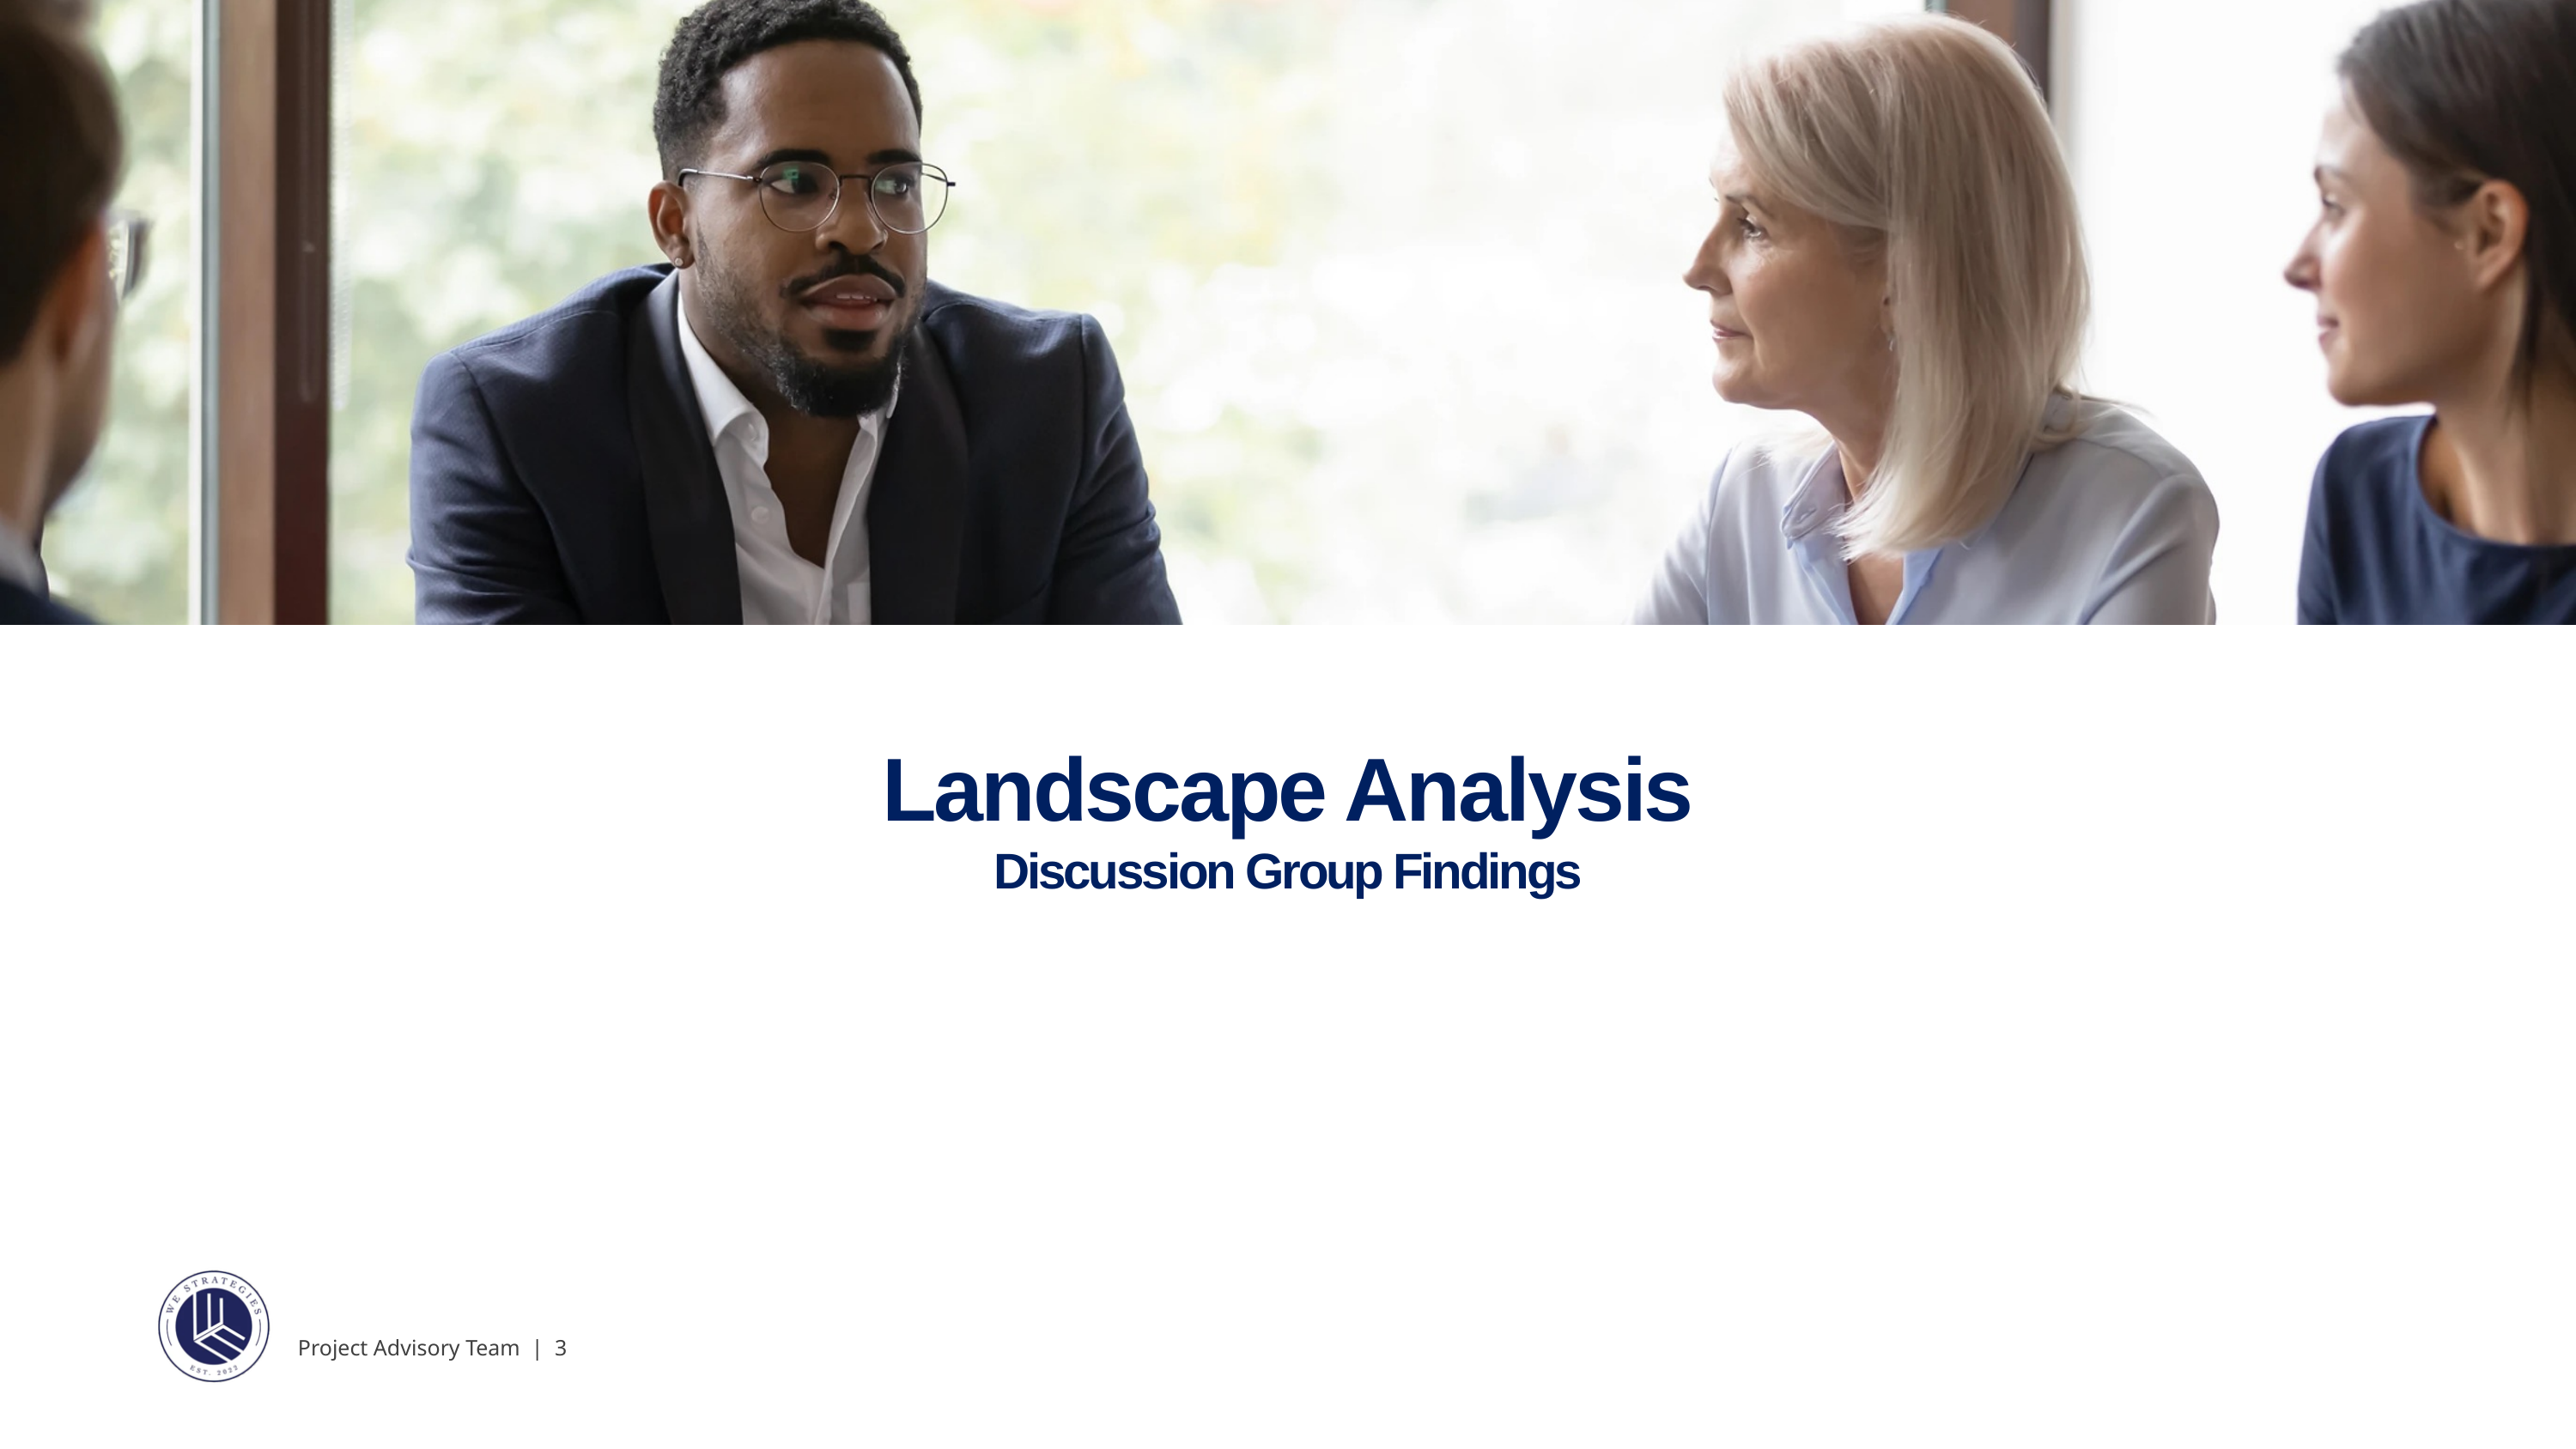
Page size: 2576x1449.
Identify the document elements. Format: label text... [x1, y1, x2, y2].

text_box Landscape Analysis Discussion Group Findings [486, 724, 2090, 906]
picture [155, 1267, 273, 1385]
picture [0, 0, 2576, 625]
